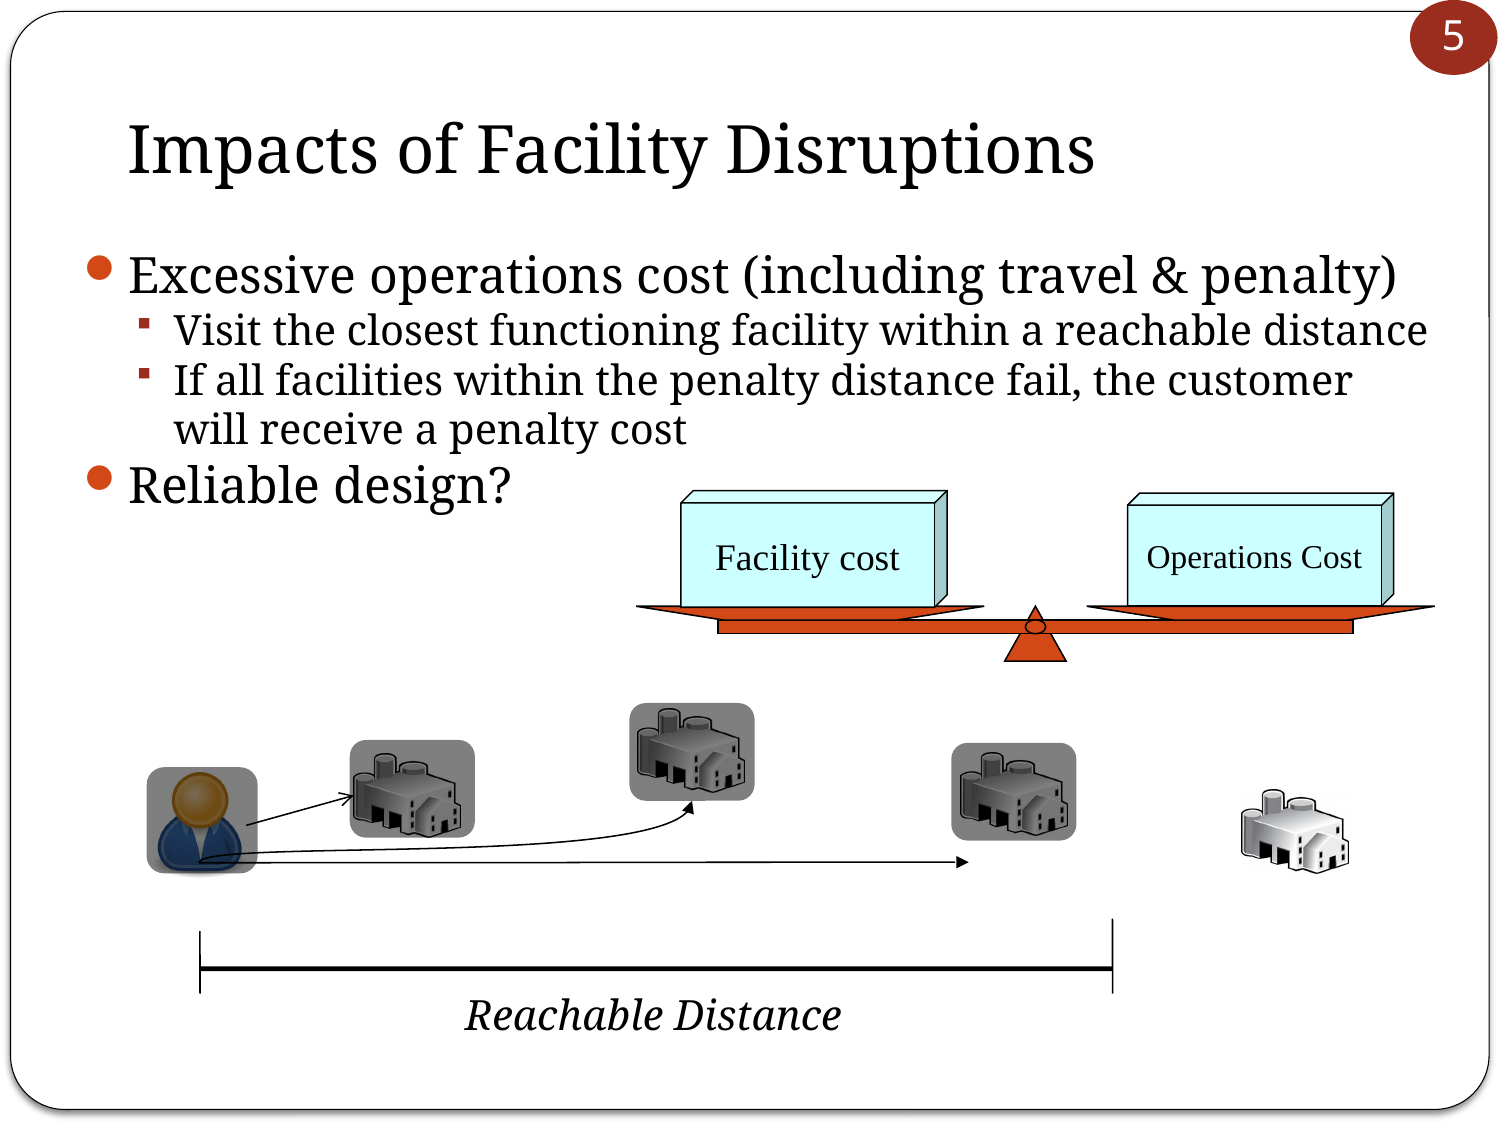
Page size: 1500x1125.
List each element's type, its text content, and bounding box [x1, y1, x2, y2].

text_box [246, 795, 354, 826]
text_box Case 1: Correlated disruptions [1127, 493, 1392, 505]
list Excessive operations cost (including travel & penalty) Visit the closest functioning facility within a reachable distance If all facilities within the penalty distance fail, the customer will receive a penalty cost Reliable design? [68, 235, 1444, 601]
picture [152, 772, 247, 879]
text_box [635, 605, 1436, 662]
text_box [112, 111, 188, 172]
text_box [149, 766, 259, 793]
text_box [198, 800, 693, 863]
text_box [348, 738, 476, 798]
text_box Facility cost [680, 490, 948, 604]
picture [353, 753, 462, 800]
text_box Operations Cost [1127, 493, 1394, 604]
picture [960, 752, 1068, 837]
text_box [950, 741, 1078, 837]
picture [1241, 789, 1350, 874]
text_box [628, 701, 756, 800]
text_box [681, 490, 946, 502]
text_box Reachable Distance [449, 981, 577, 1046]
picture [637, 708, 745, 793]
title Impacts of Facility Disruptions [112, 77, 1388, 203]
text_box Reachable Distance [590, 981, 982, 1046]
